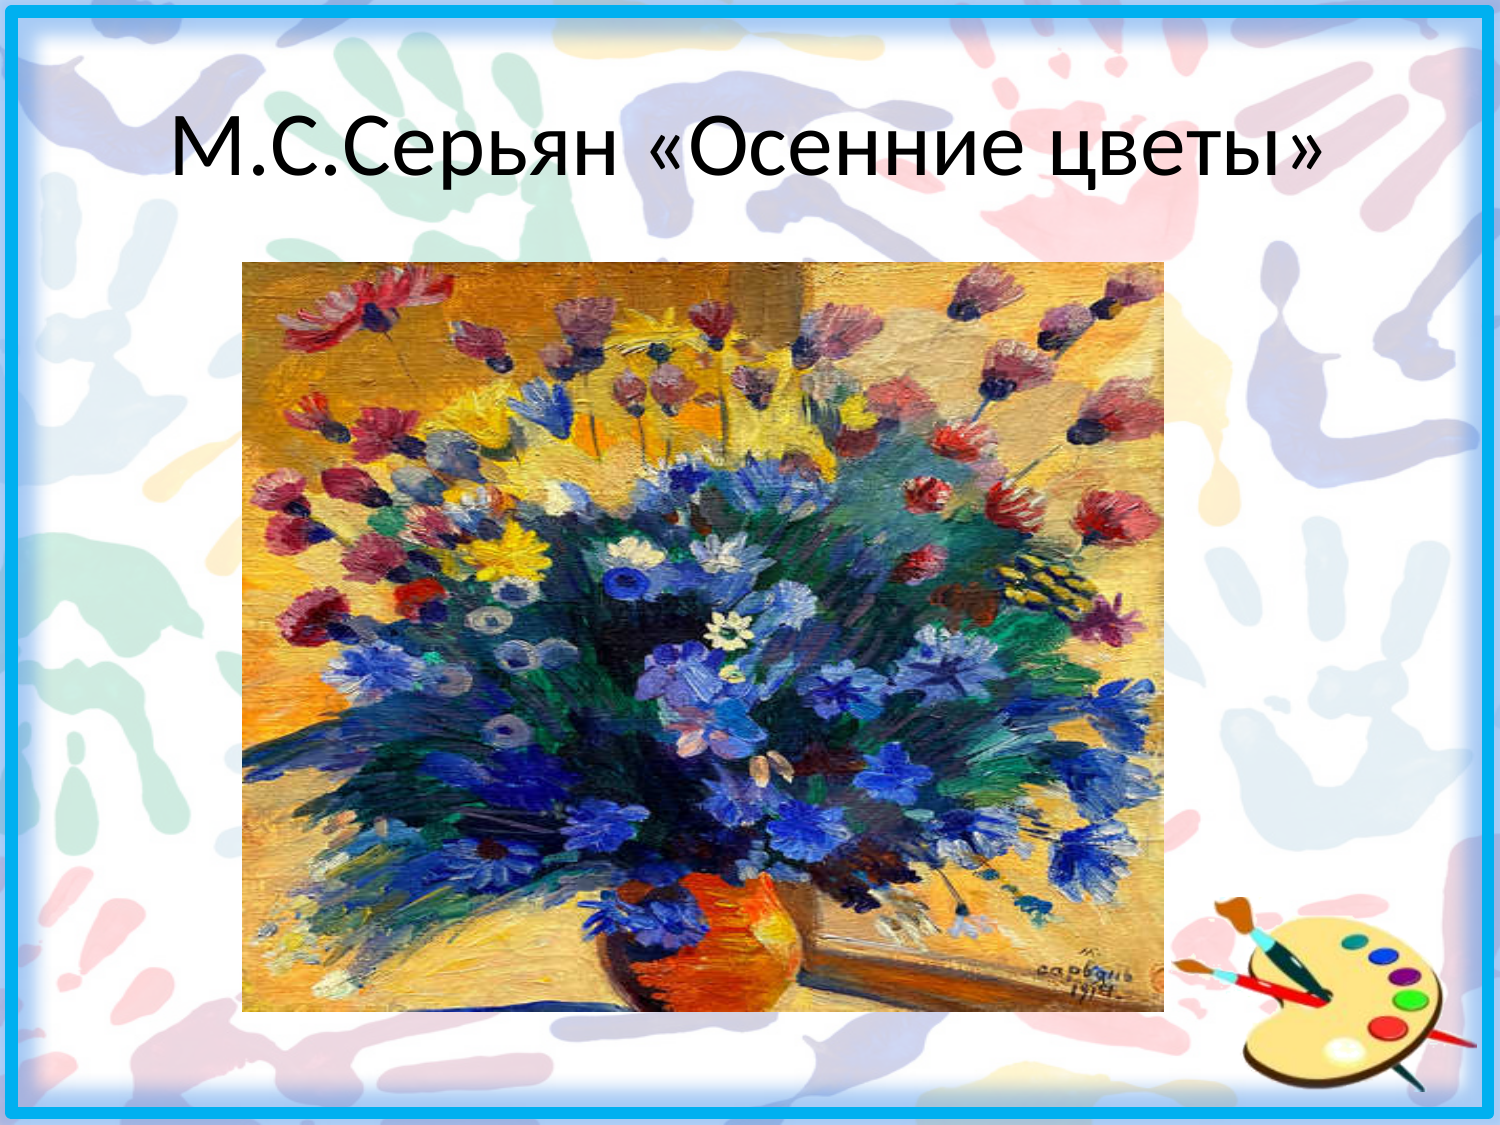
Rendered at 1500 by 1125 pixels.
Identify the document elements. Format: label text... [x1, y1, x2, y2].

picture [1171, 897, 1476, 1092]
picture [241, 262, 1164, 1012]
title М.С.Серьян «Осенние цветы» [75, 45, 1425, 233]
